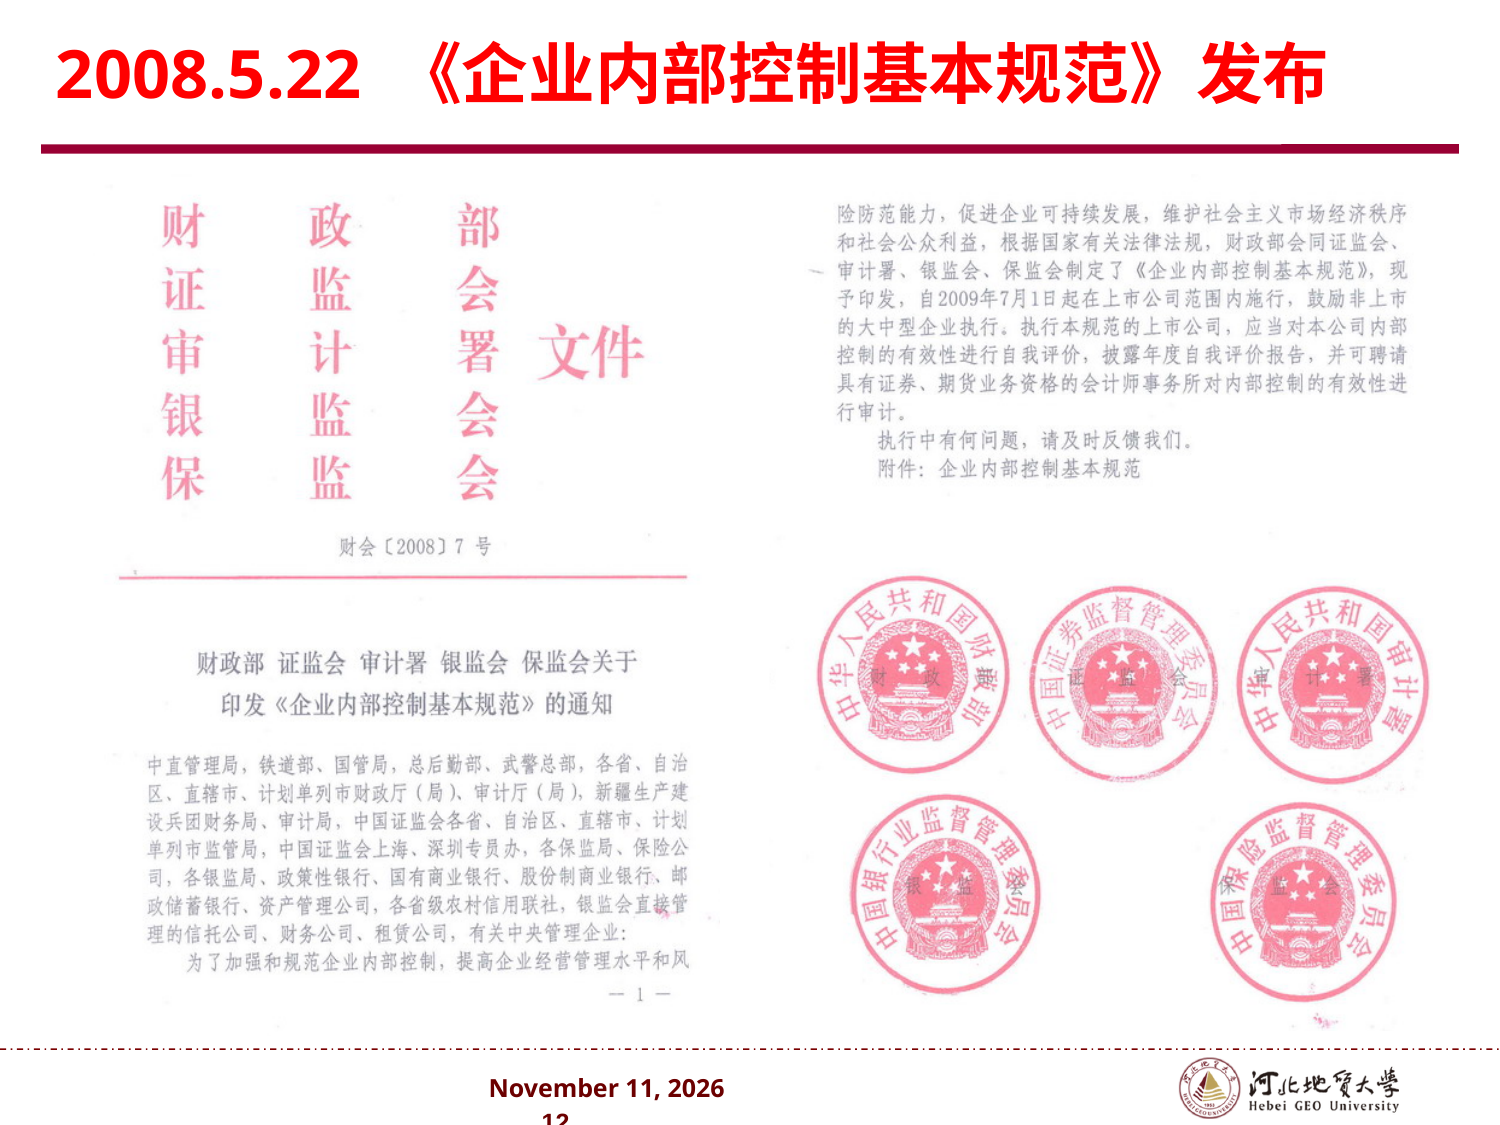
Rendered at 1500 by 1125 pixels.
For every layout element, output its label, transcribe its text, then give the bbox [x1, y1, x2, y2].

picture [93, 174, 721, 1036]
title 2008.5.22 《企业内部控制基本规范》发布 [40, 18, 1460, 126]
picture [1159, 1049, 1420, 1125]
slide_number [473, 1064, 990, 1109]
picture [769, 174, 1436, 1031]
